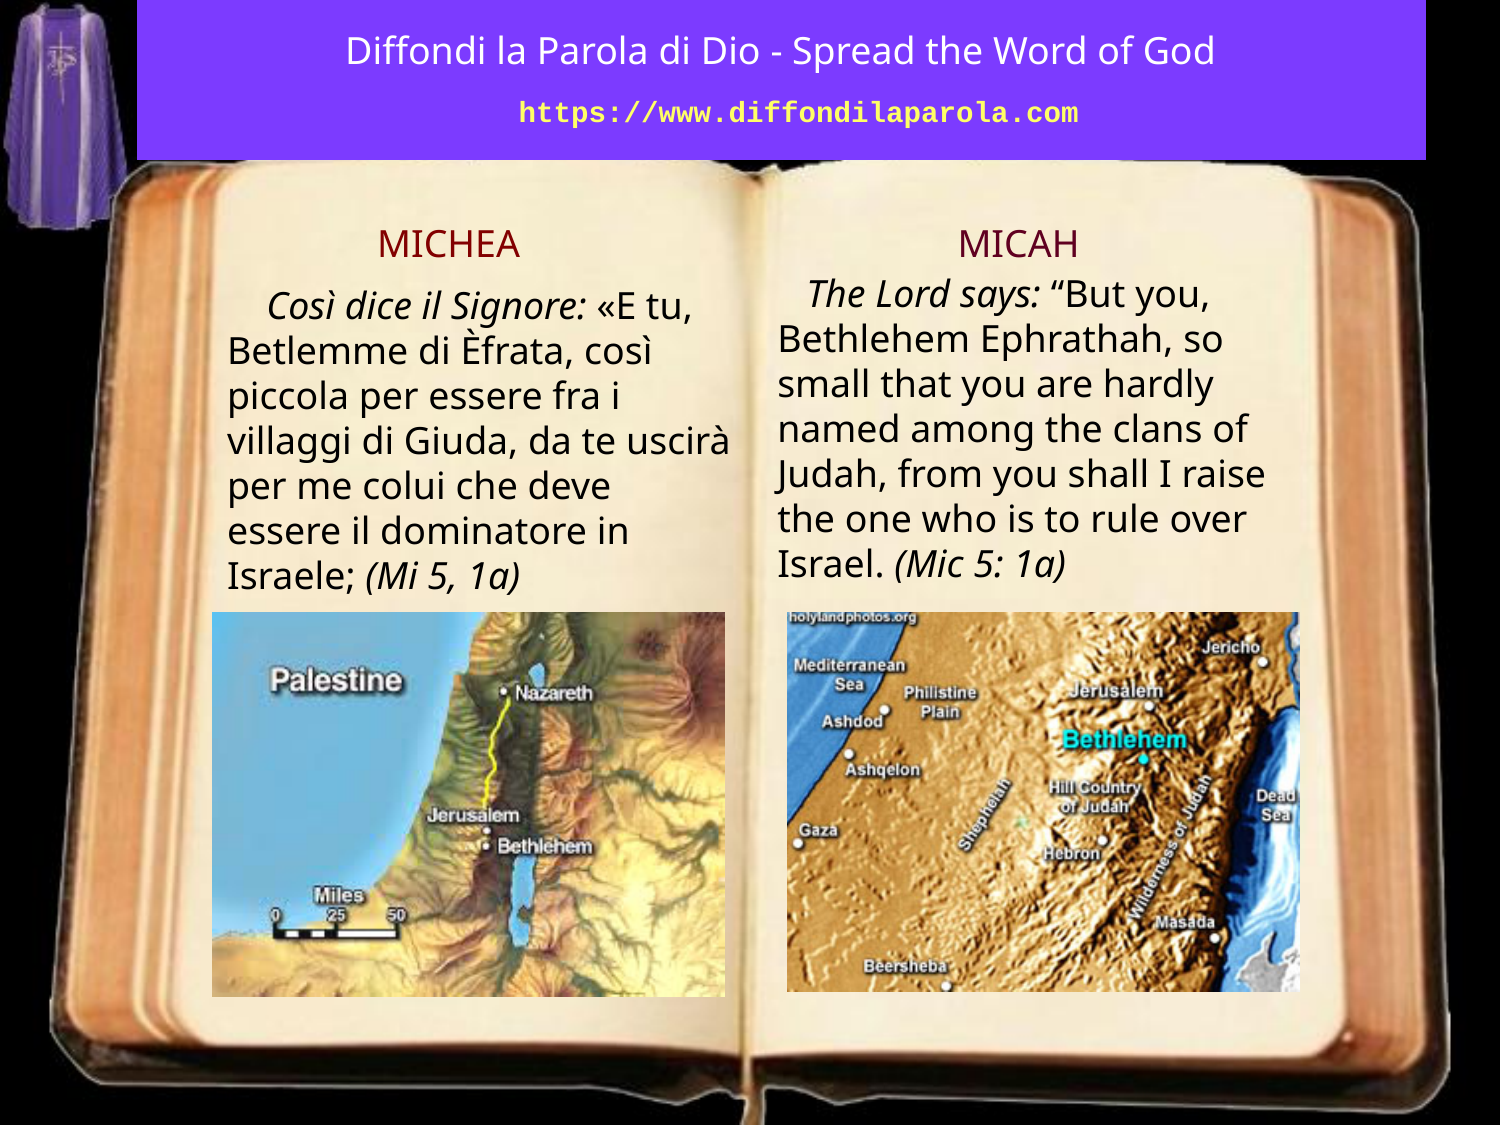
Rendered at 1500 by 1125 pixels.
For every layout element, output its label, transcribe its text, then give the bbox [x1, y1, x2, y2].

text_box Diffondi la Parola di Dio - Spread the Word of God https://www.diffondilaparola.com [137, 0, 1425, 160]
text_box Così dice il Signore: «E tu, Betlemme di Èfrata, così piccola per essere fra i villaggi di Giuda, da te uscirà per me colui che deve essere il dominatore in Israele; (Mi 5, 1a) [212, 274, 750, 650]
text_box The Lord says: “But you, Bethlehem Ephrathah, so small that you are hardly named among the clans of Judah, from you shall I raise the one who is to rule over Israel. (Mic 5: 1a) [762, 262, 1325, 593]
picture [0, 0, 1500, 1125]
text_box MICHEA [162, 212, 725, 273]
text_box MICAH [762, 212, 1275, 273]
